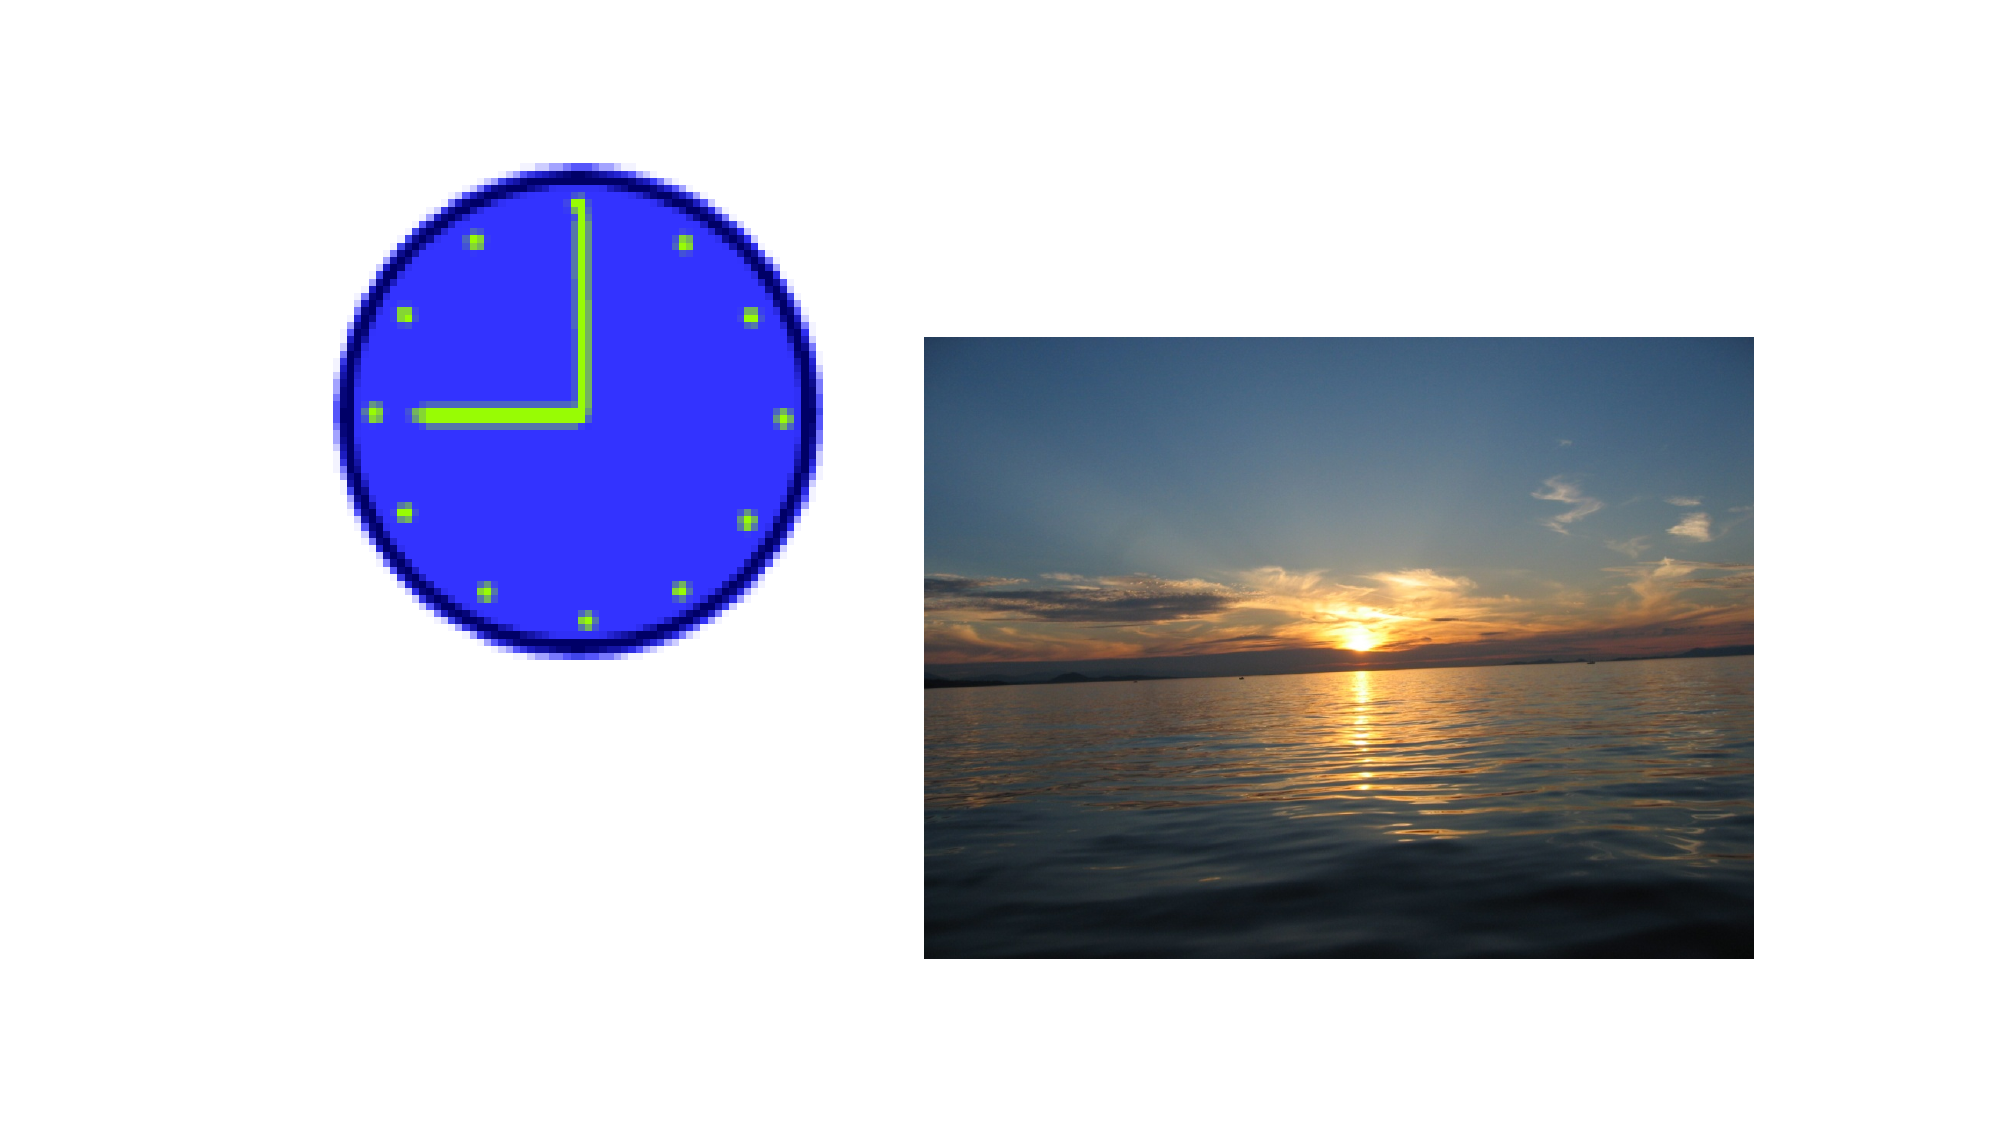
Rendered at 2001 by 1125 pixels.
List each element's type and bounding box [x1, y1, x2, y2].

picture [297, 135, 838, 675]
picture [924, 337, 1754, 959]
